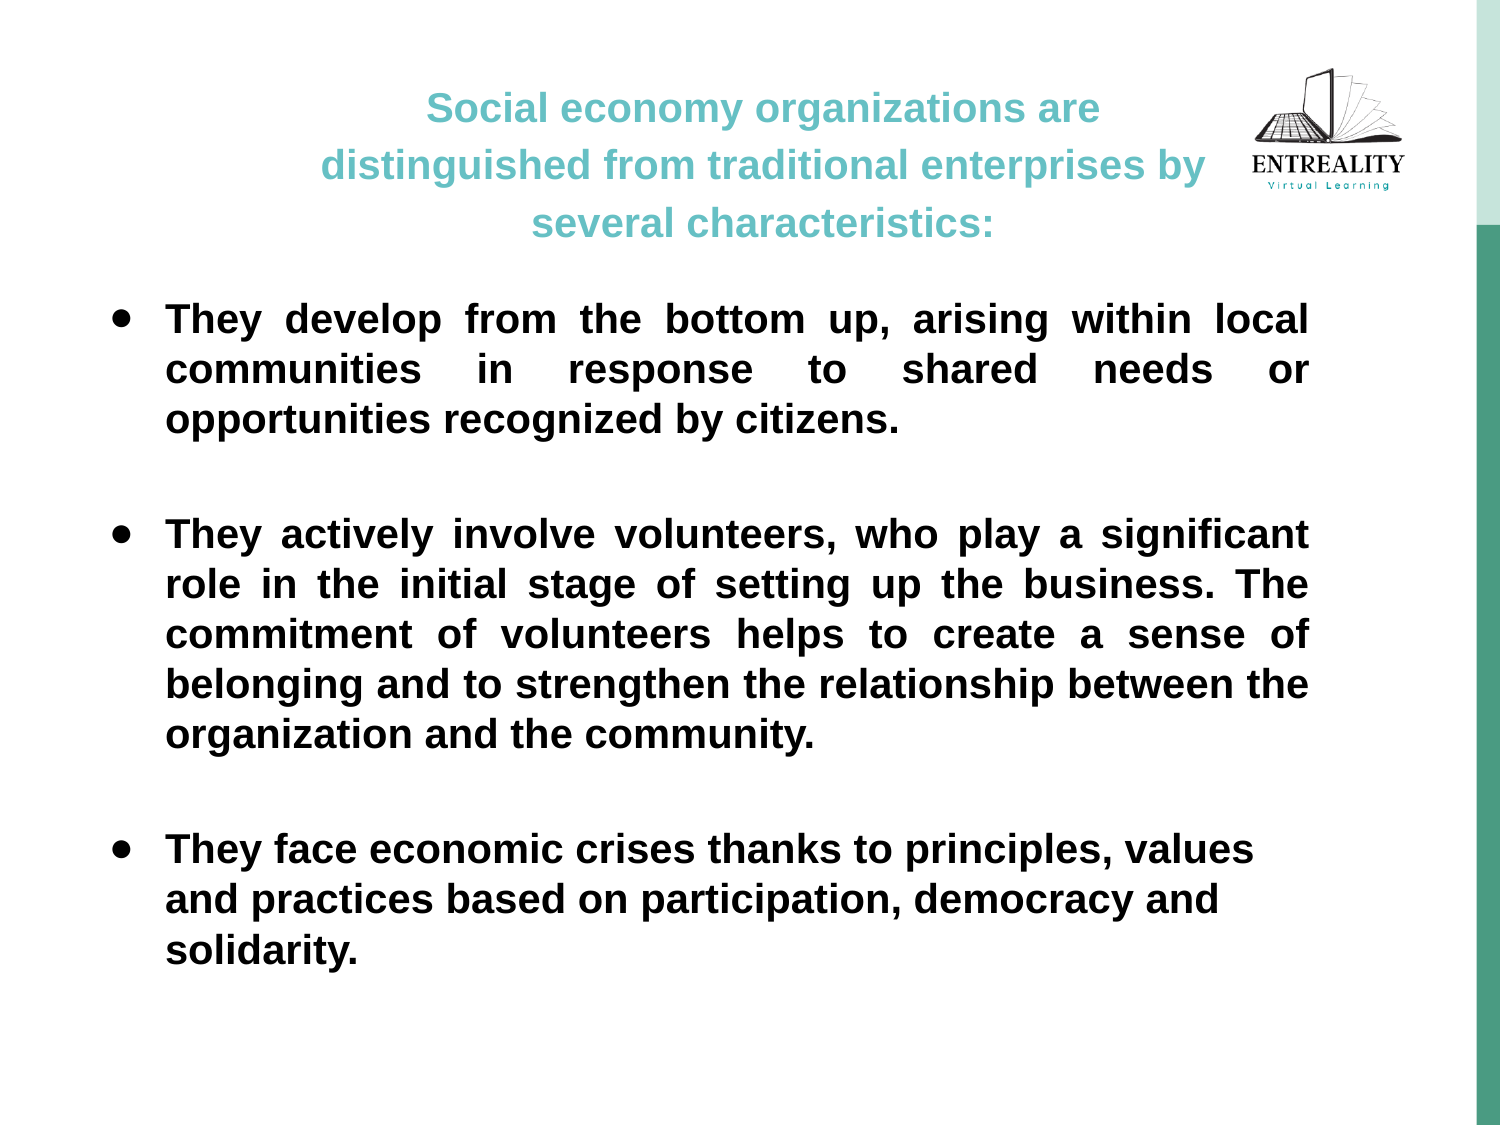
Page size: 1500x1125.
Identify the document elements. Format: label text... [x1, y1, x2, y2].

list They develop from the bottom up, arising within local communities in response to shared needs or opportunities recognized by citizens. They actively involve volunteers, who play a significant role in the initial stage of setting up the business. The commitment of volunteers helps to create a sense of belonging and to strengthen the relationship between the organization and the community. They face economic crises thanks to principles, values and practices based on participation, democracy and solidarity. [75, 283, 1325, 1002]
picture [1198, 0, 1458, 259]
title Social economy organizations are distinguished from traditional enterprises by several characteristics: [288, 28, 1239, 254]
